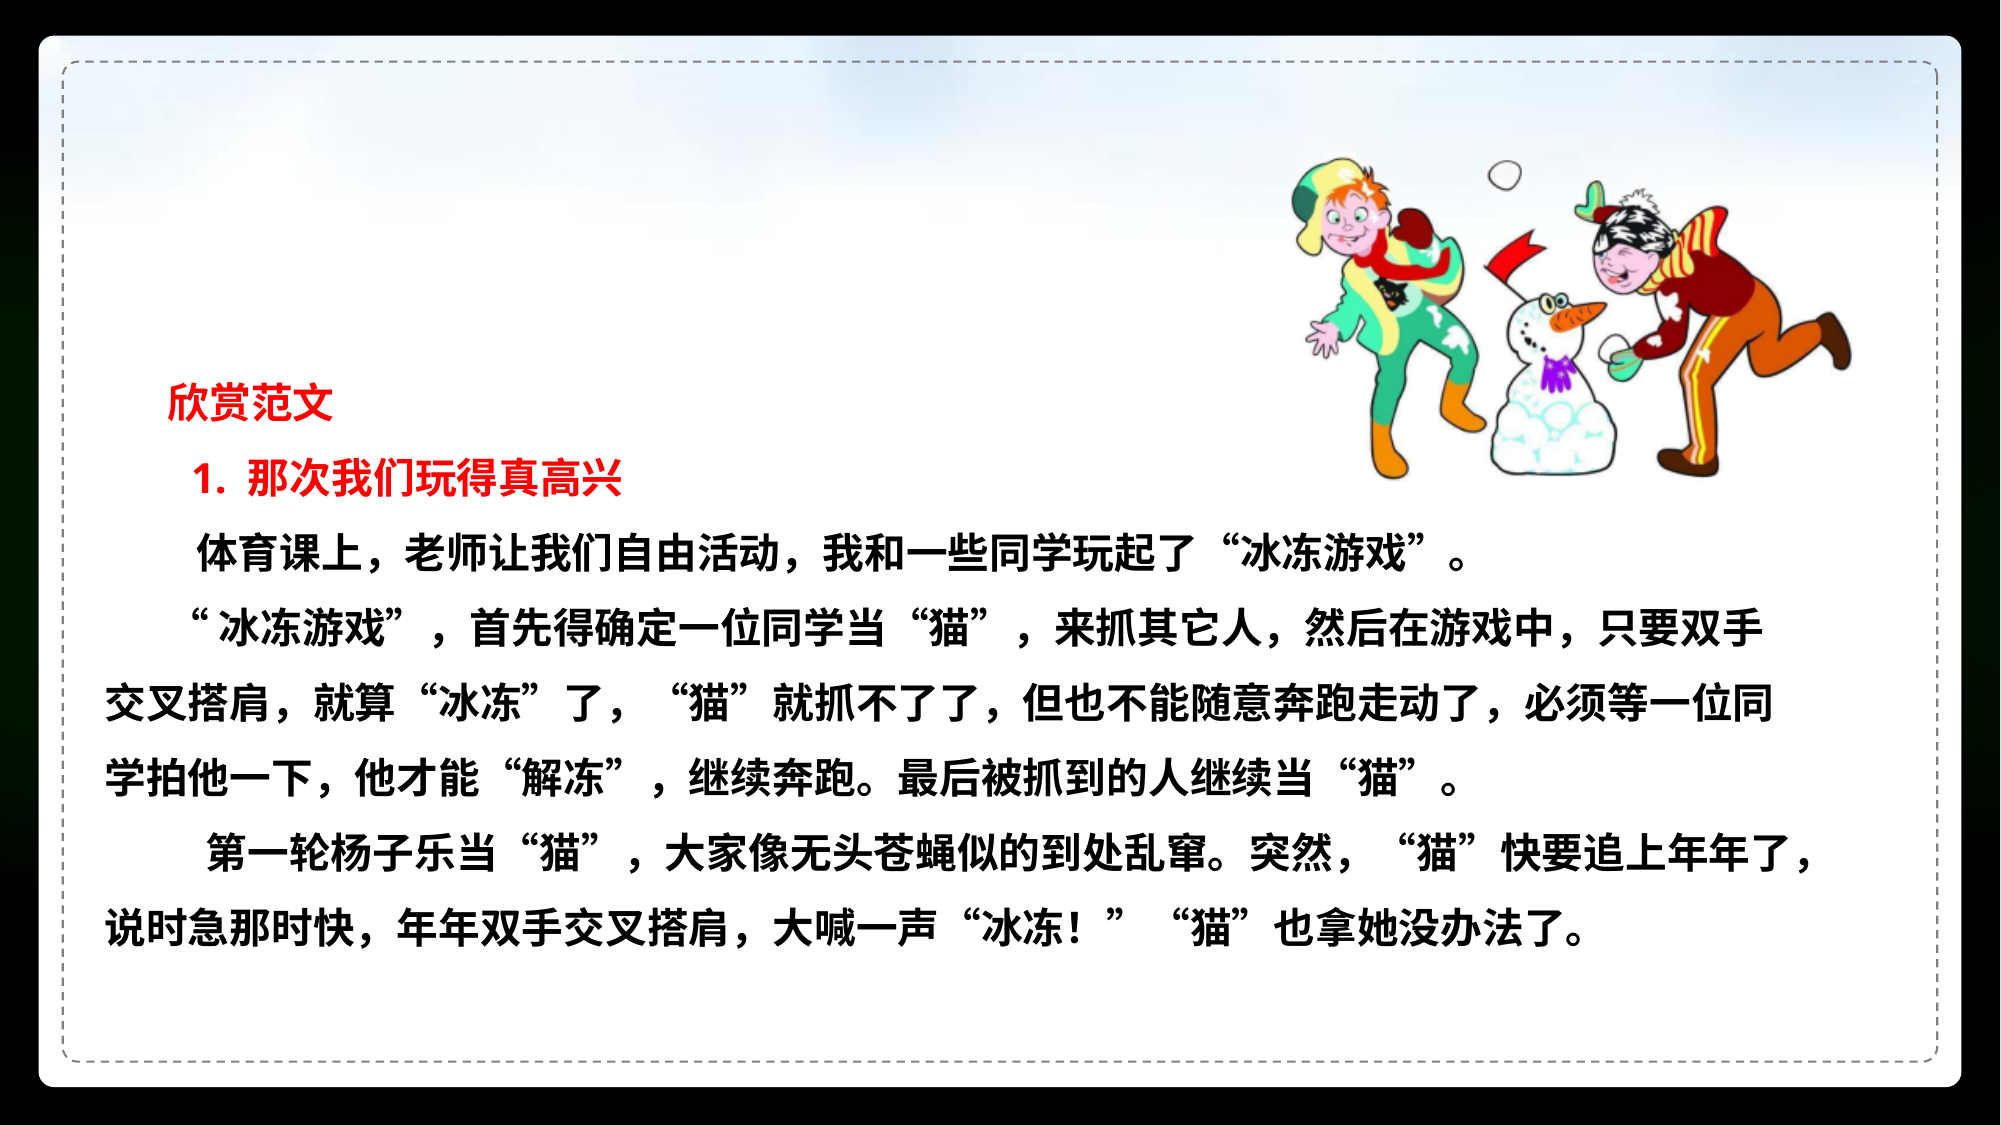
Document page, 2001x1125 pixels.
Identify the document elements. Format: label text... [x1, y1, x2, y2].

picture [0, 0, 2001, 1125]
text_box 欣赏范文 1. 那次我们玩得真高兴 体育课上，老师让我们自由活动，我和一些同学玩起了“冰冻游戏”。 “冰冻游戏”，首先得确定一位同学当“猫”，来抓其它人，然后在游戏中，只要双手交叉搭肩，就算“冰冻”了，“猫”就抓不了了，但也不能随意奔跑走动了，必须等一位同学拍他一下，他才能“解冻”，继续奔跑。最后被抓到的人继续当“猫”。 第一轮杨子乐当“猫”，大家像无头苍蝇似的到处乱窜。突然，“猫”快要追上年年了，说时急那时快，年年双手交叉搭肩，大喊一声“冰冻！”“猫”也拿她没办法了。 [89, 344, 1818, 1035]
